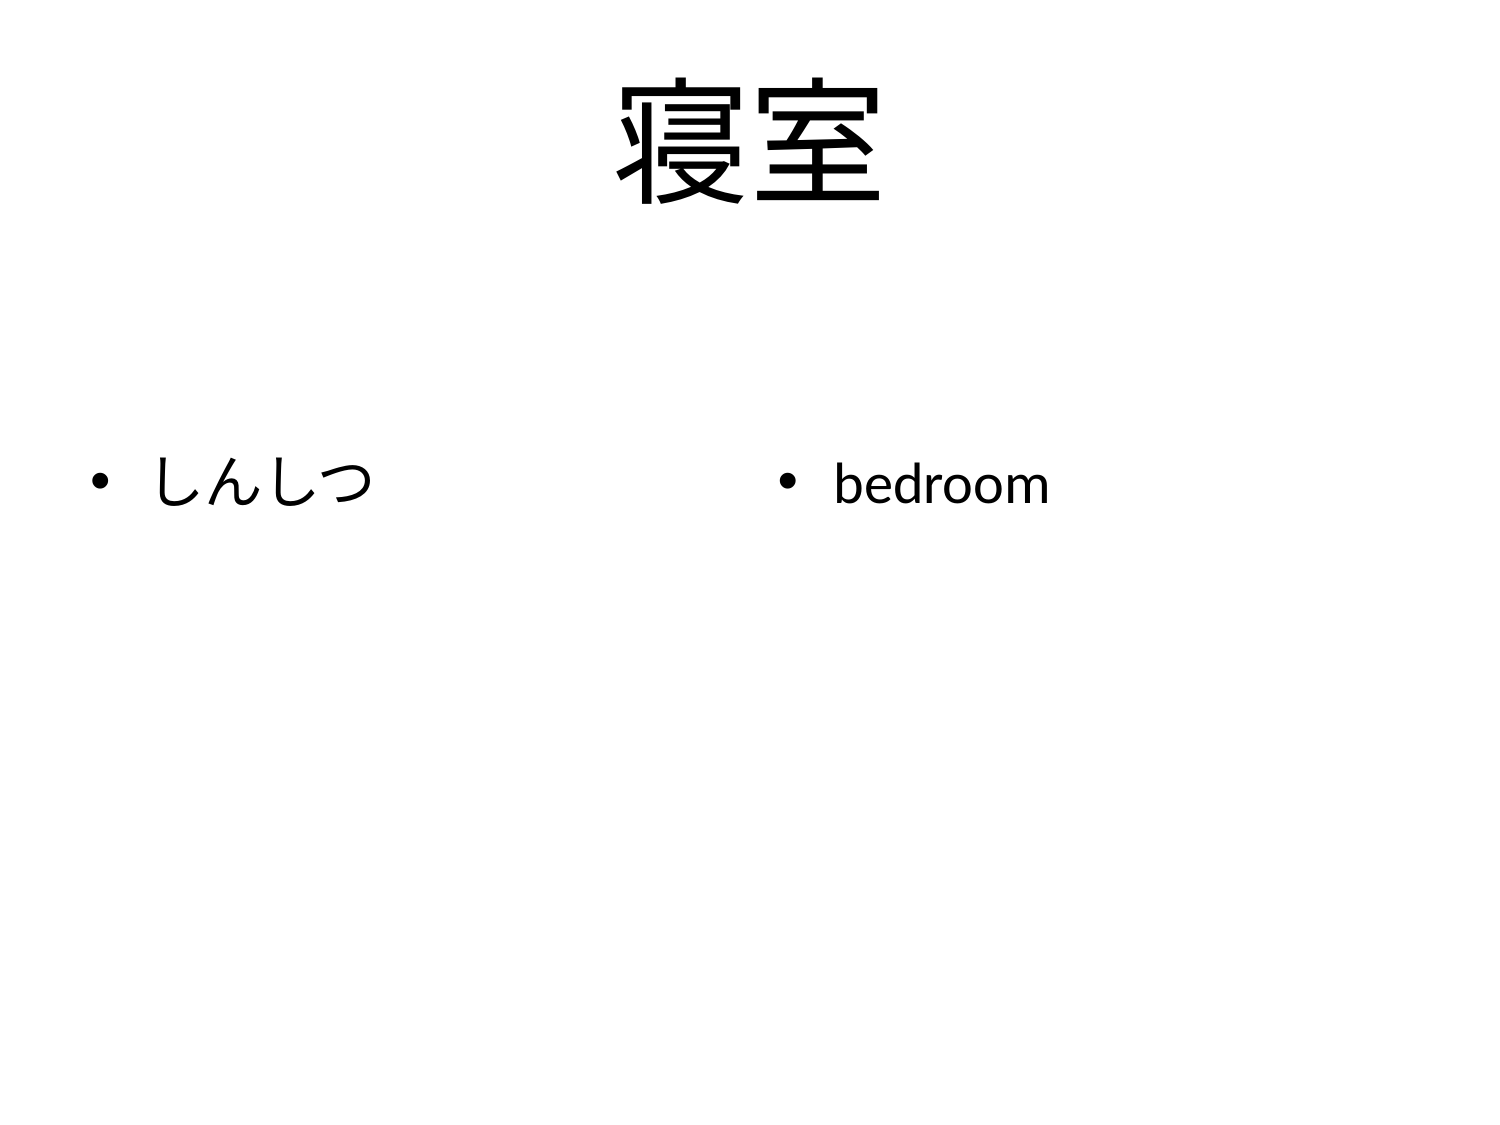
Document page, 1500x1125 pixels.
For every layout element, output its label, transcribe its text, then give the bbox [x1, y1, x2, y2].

title 寝室 [74, 44, 1426, 233]
list bedroom [762, 437, 1426, 1006]
list しんしつ [74, 437, 738, 1006]
